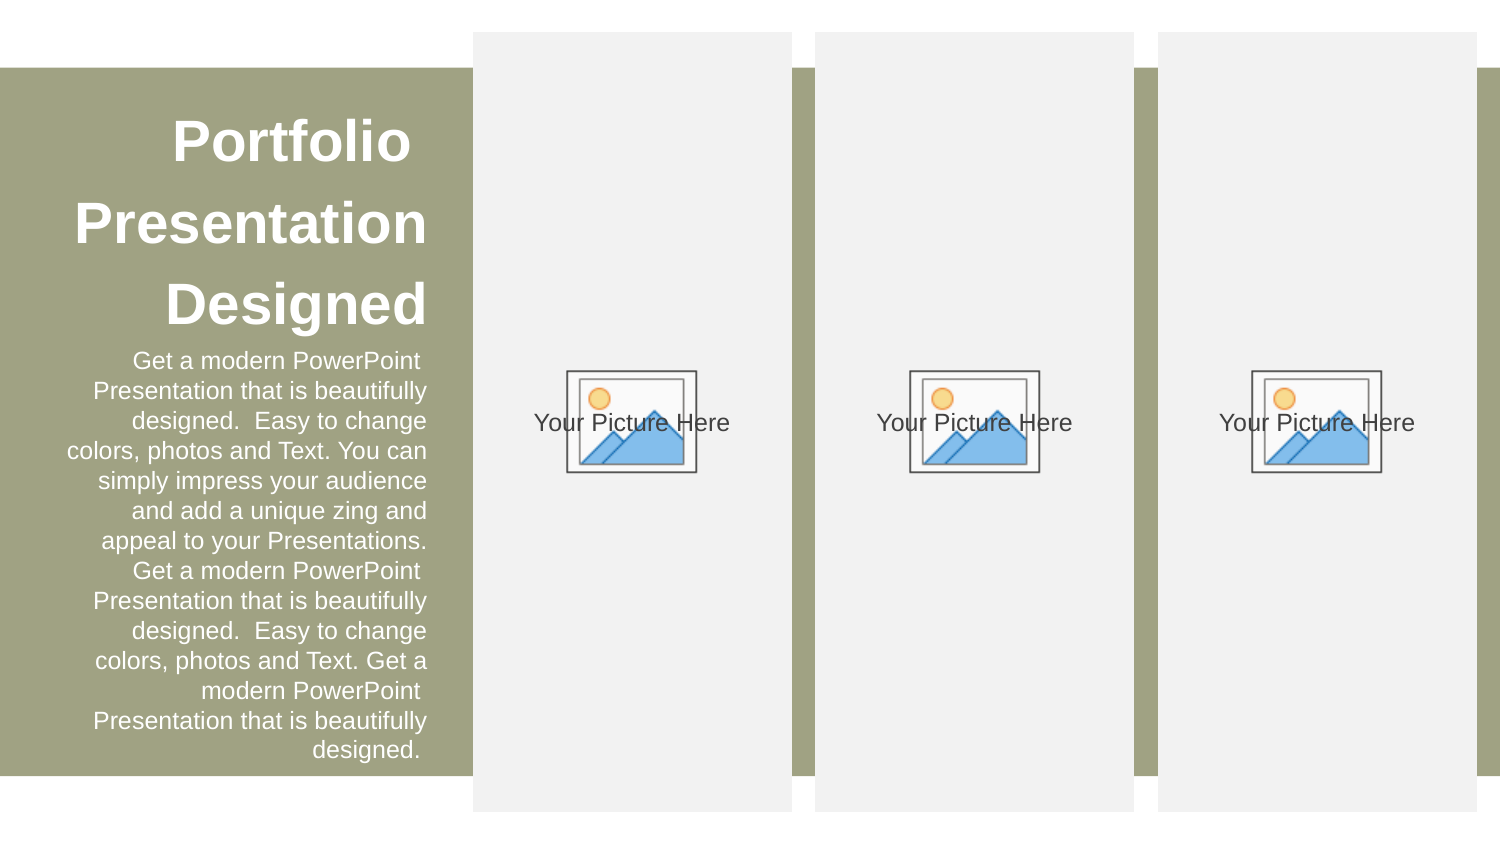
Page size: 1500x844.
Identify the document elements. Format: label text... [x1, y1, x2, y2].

picture [815, 31, 1135, 812]
text_box Portfolio Presentation Designed [41, 90, 443, 337]
picture [472, 31, 792, 812]
picture [1157, 31, 1478, 812]
text_box Get a modern PowerPoint Presentation that is beautifully designed. Easy to change colors, photos and Text. You can simply impress your audience and add a unique zing and appeal to your Presentations. Get a modern PowerPoint Presentation that is beautifully designed. Easy to change colors, photos and Text. Get a modern PowerPoint Presentation that is beautifully designed. [41, 337, 443, 772]
